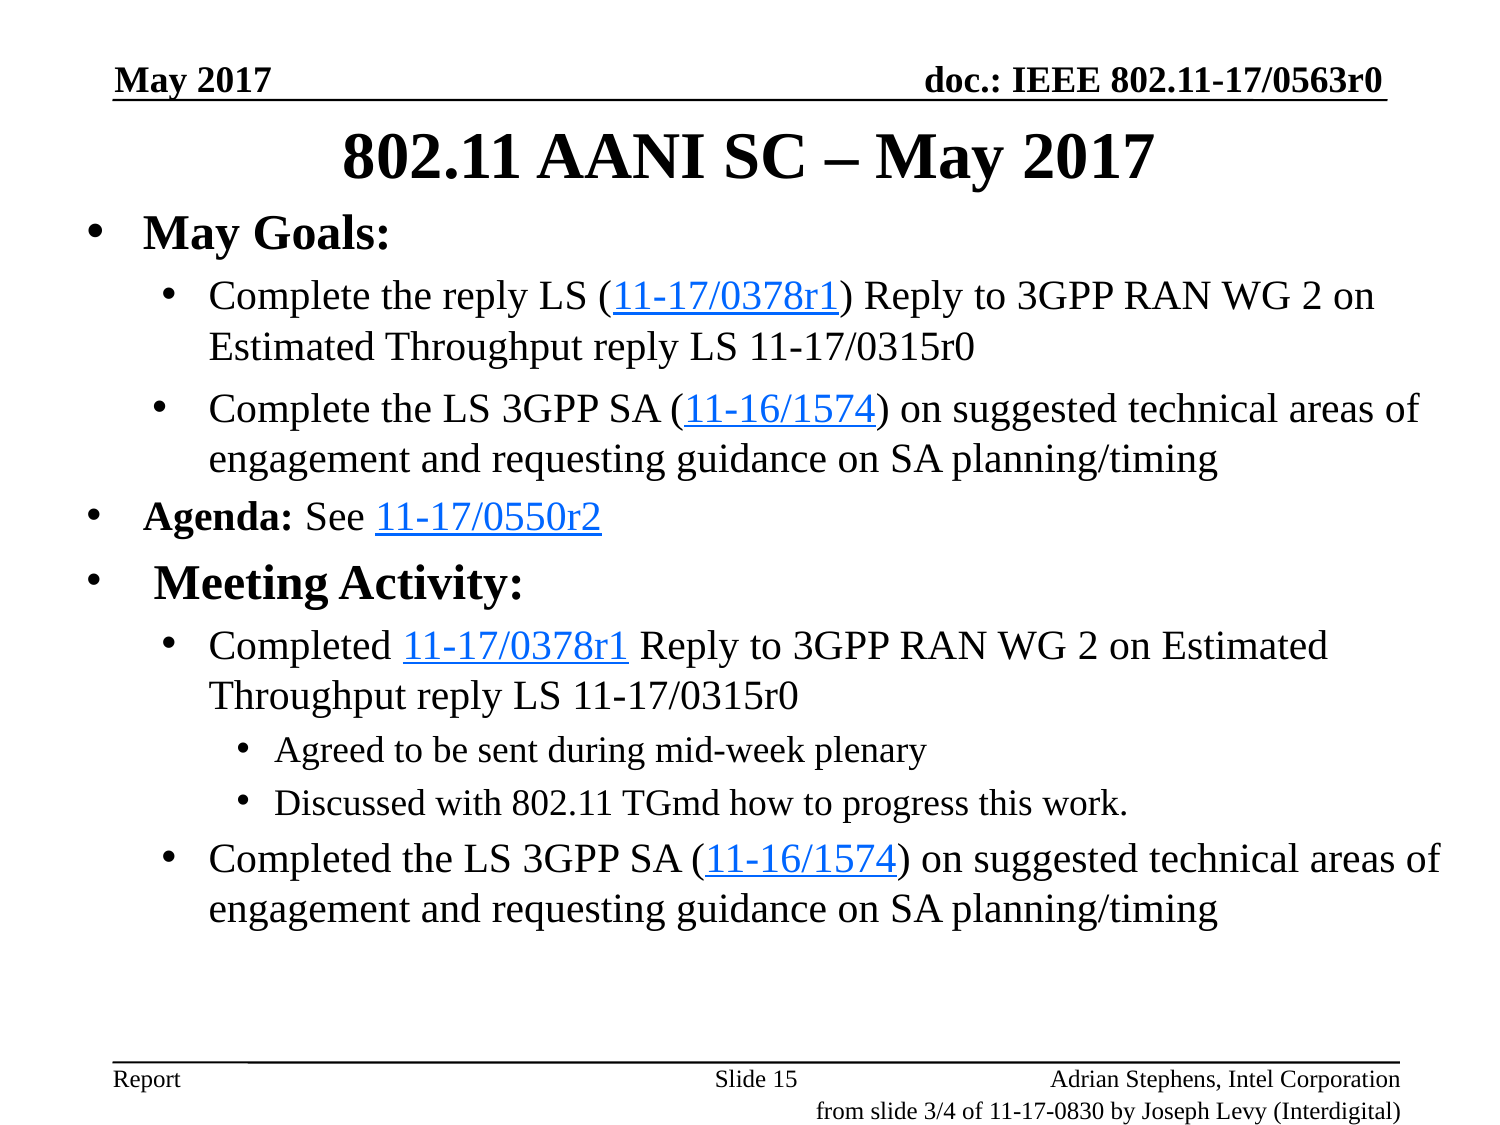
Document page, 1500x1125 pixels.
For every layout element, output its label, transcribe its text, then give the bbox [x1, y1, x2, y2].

text_box from slide 3/4 of 11-17-0830 by Joseph Levy (Interdigital) [343, 1087, 1417, 1125]
slide_number Slide 15 [711, 1061, 801, 1087]
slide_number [114, 54, 374, 101]
list May Goals: Complete the reply LS (11-17/0378r1) Reply to 3GPP RAN WG 2 on Estimated Throughput reply LS 11-17/0315r0 Complete the LS 3GPP SA (11-16/1574) on suggested technical areas of engagement and requesting guidance on SA planning/timing Agenda: See 11-17/0550r2 Meeting Activity: Completed 11-17/0378r1 Reply to 3GPP RAN WG 2 on Estimated Throughput reply LS 11-17/0315r0 Agreed to be sent during mid-week plenary Discussed with 802.11 TGmd how to progress this work. Completed the LS 3GPP SA (11-16/1574) on suggested technical areas of engagement and requesting guidance on SA planning/timing [62, 192, 1463, 1072]
footer Adrian Stephens, Intel Corporation [878, 1061, 1402, 1087]
title 802.11 AANI SC – May 2017 [112, 101, 1388, 192]
